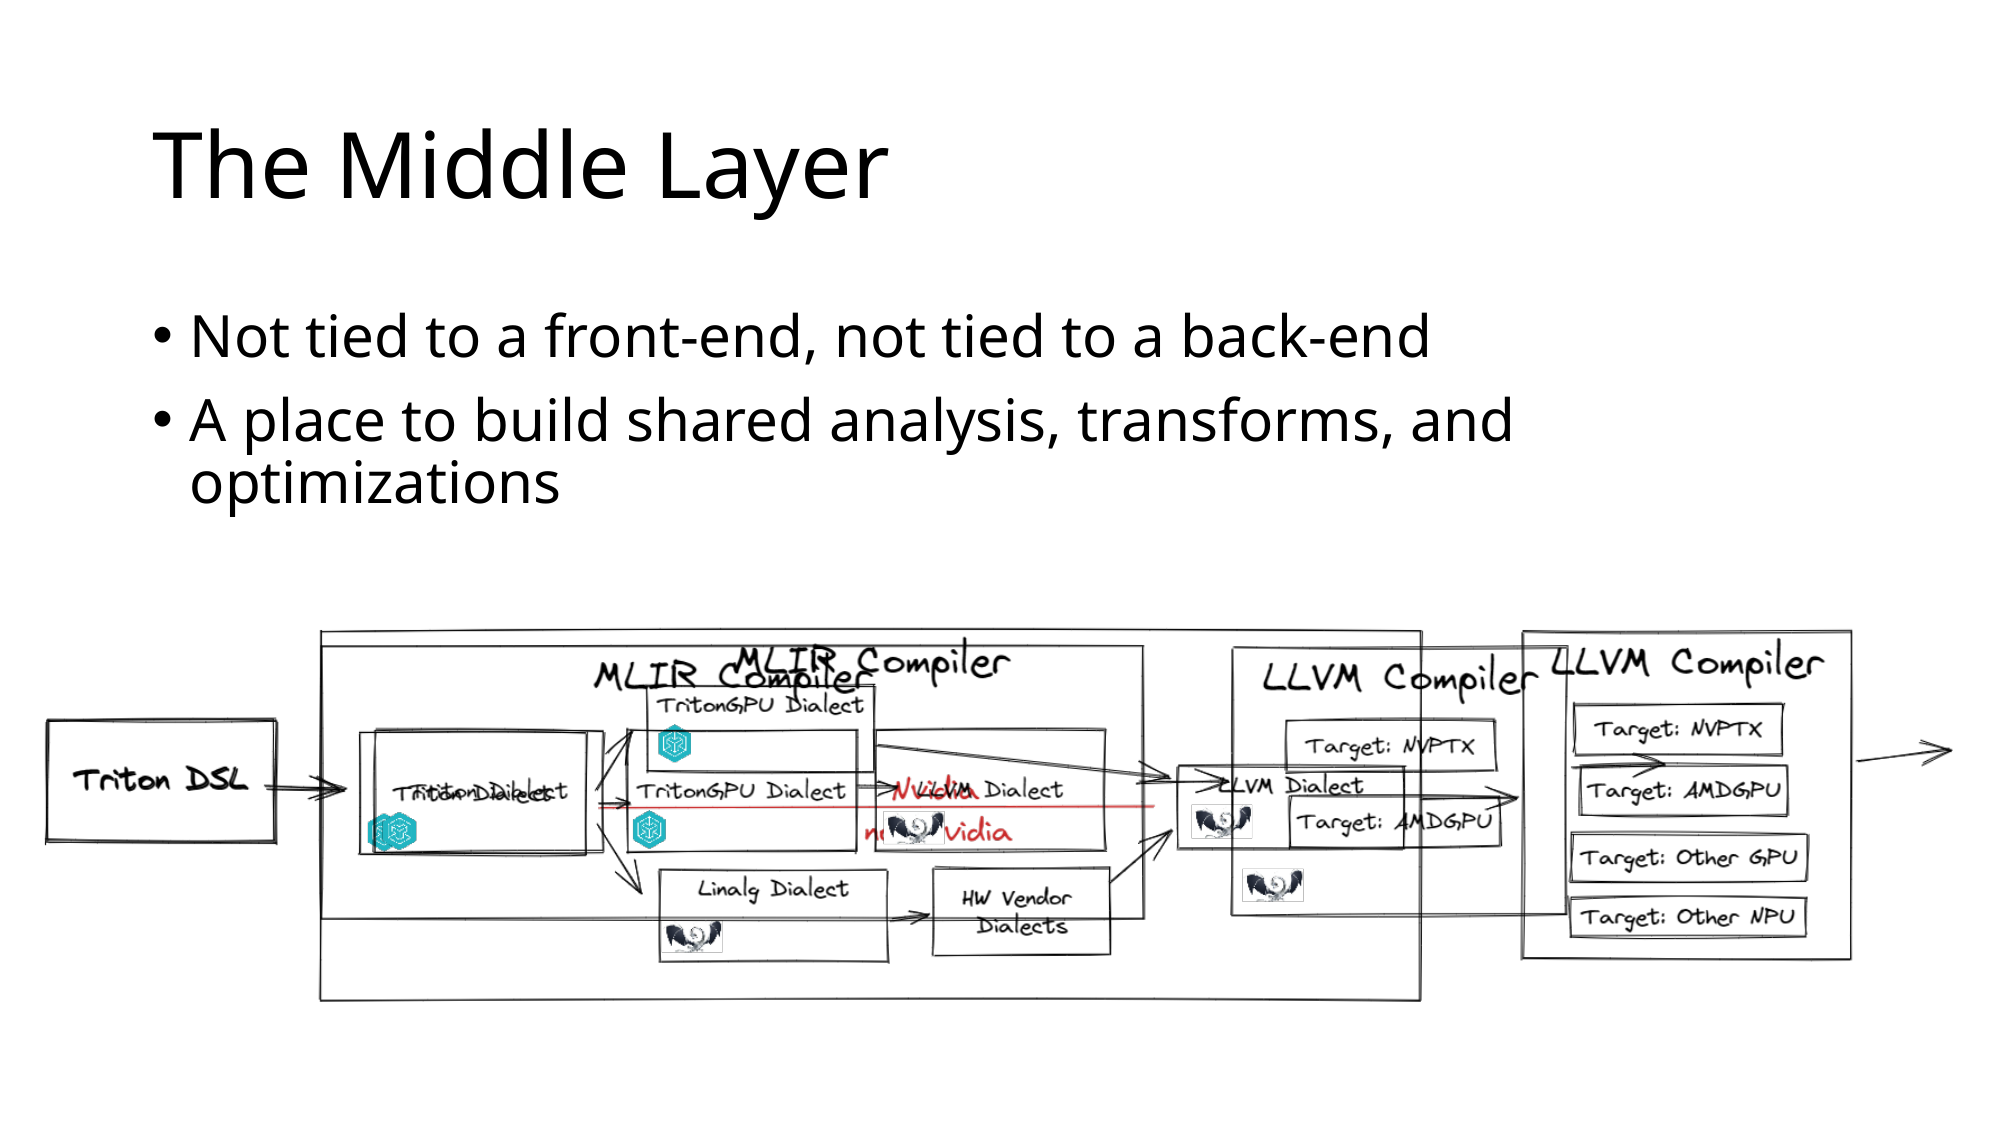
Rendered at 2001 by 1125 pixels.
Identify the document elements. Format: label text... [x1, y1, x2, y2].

list Not tied to a front-end, not tied to a back-end A place to build shared analysis, transforms, and optimizations [137, 299, 1863, 540]
picture [36, 620, 1964, 1013]
title The Middle Layer [137, 59, 1863, 278]
